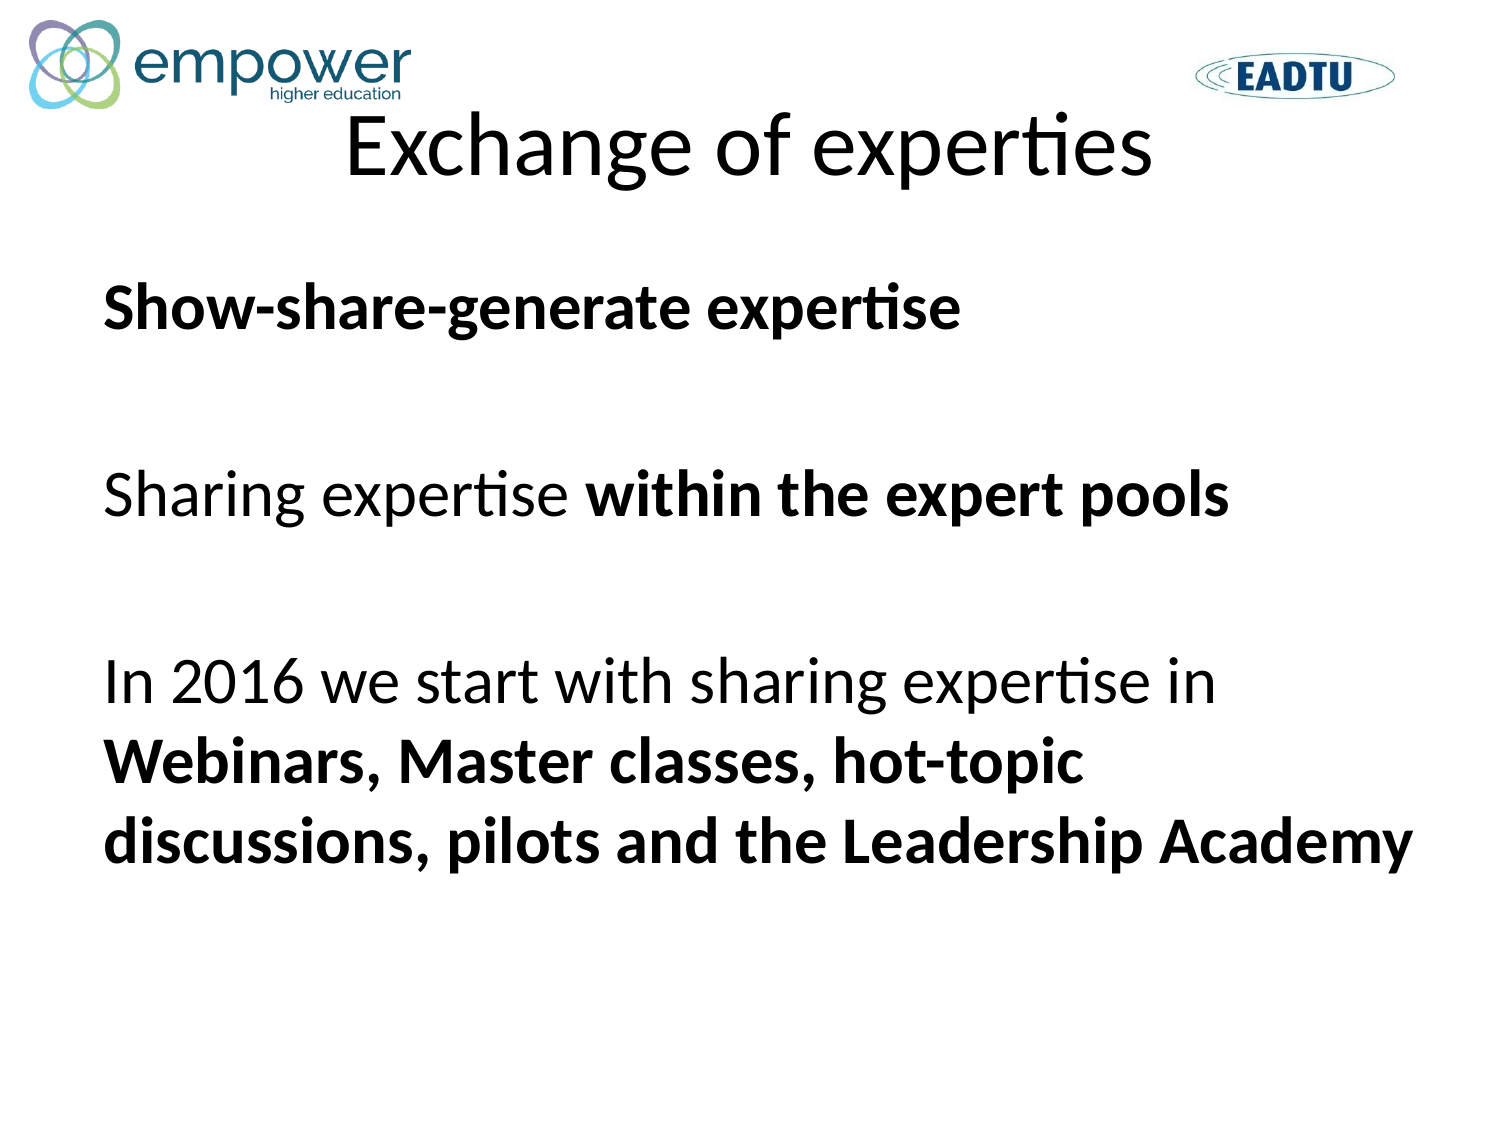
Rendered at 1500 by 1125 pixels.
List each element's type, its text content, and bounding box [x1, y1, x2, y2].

picture [1186, 35, 1403, 108]
title Exchange of experties [75, 45, 1425, 233]
list Show-share-generate expertise Sharing expertise within the expert pools In 2016 we start with sharing expertise in Webinars, Master classes, hot-topic discussions, pilots and the Leadership Academy [88, 255, 1439, 998]
picture [29, 19, 411, 109]
